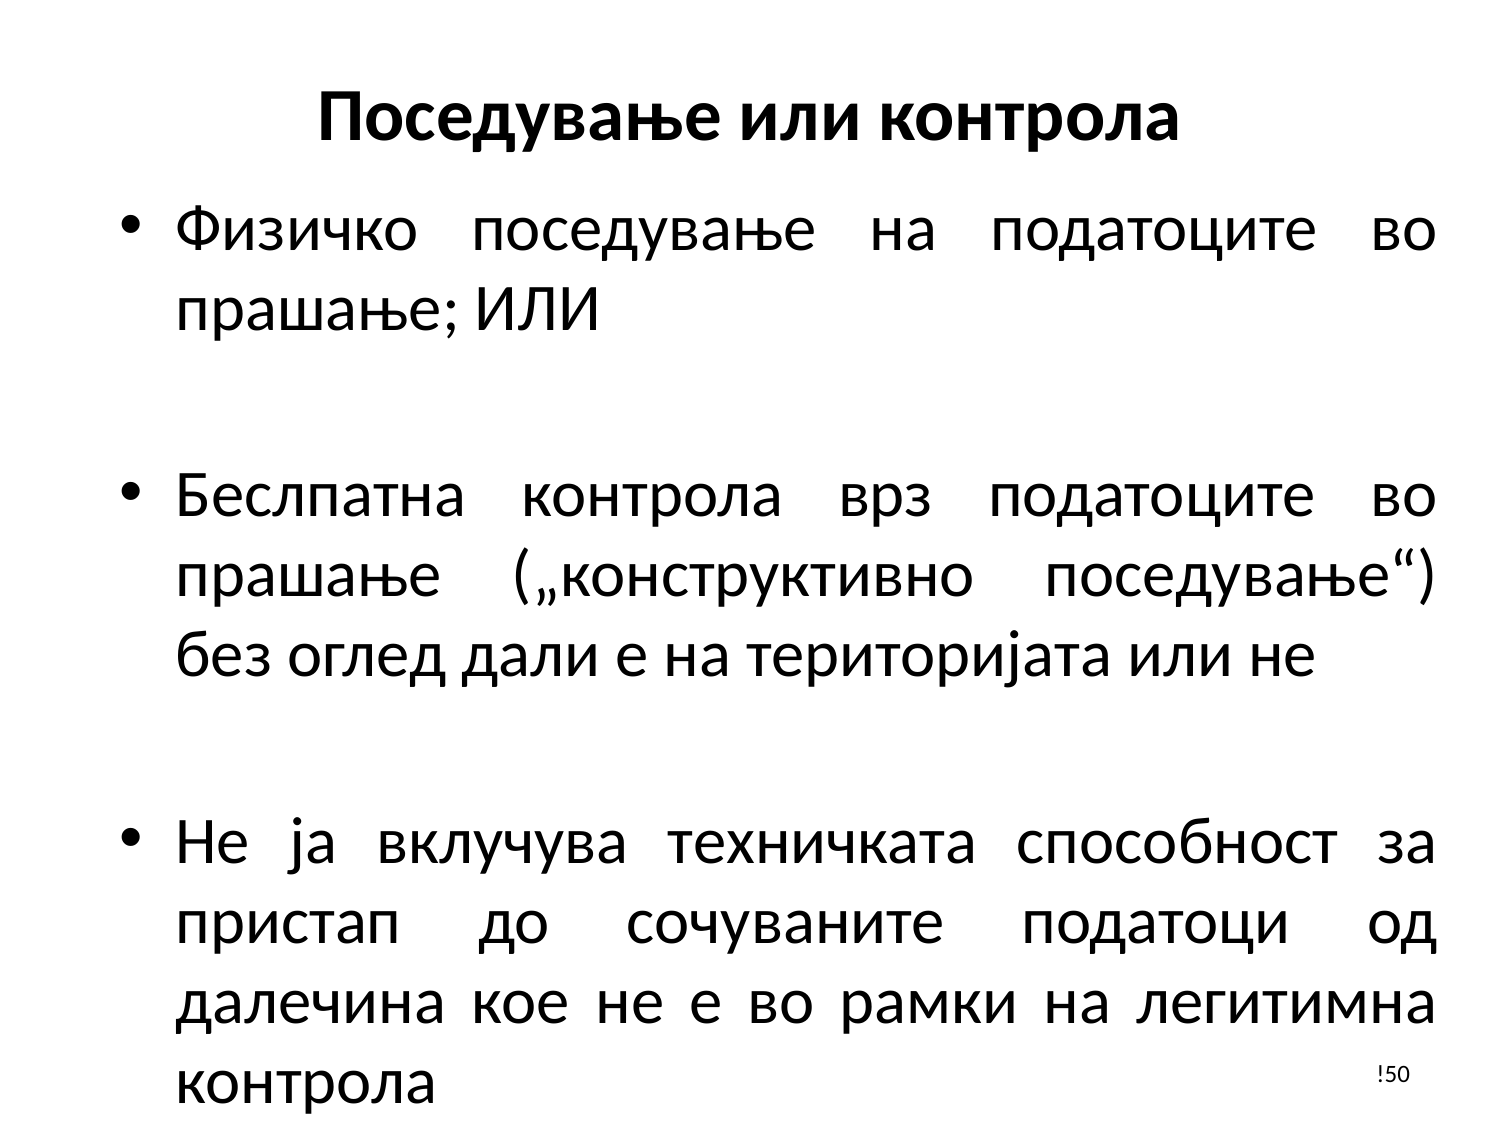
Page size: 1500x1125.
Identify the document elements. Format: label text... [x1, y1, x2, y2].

list Физичко поседување на податоците во прашање; ИЛИ Беслпатна контрола врз податоците во прашање („конструктивно поседување“) без оглед дали е на територијата или не Не ја вклучува техничката способност за пристап до сочуваните податоци од далечина кое не е во рамки на легитимна контрола [103, 175, 1455, 919]
slide_number !50 [1074, 1042, 1425, 1103]
title Поседување или контрола [74, 16, 1426, 205]
